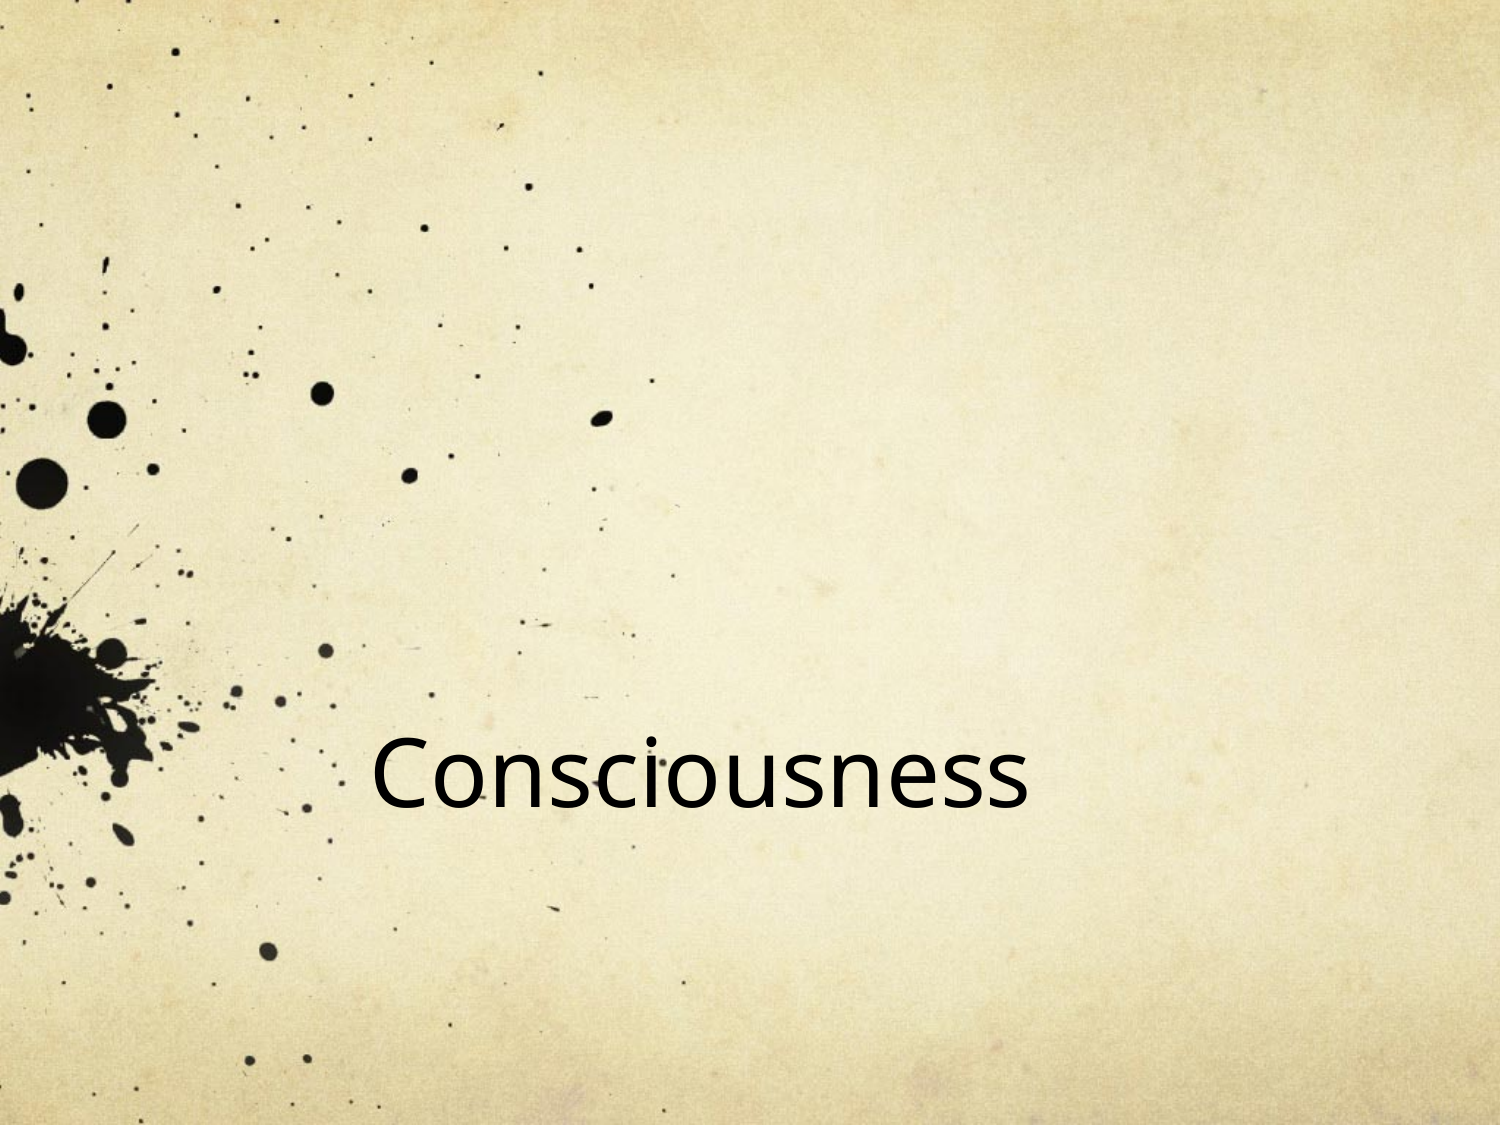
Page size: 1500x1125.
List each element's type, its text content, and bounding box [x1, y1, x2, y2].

title Consciousness [362, 512, 1425, 827]
picture [0, 0, 1500, 1125]
